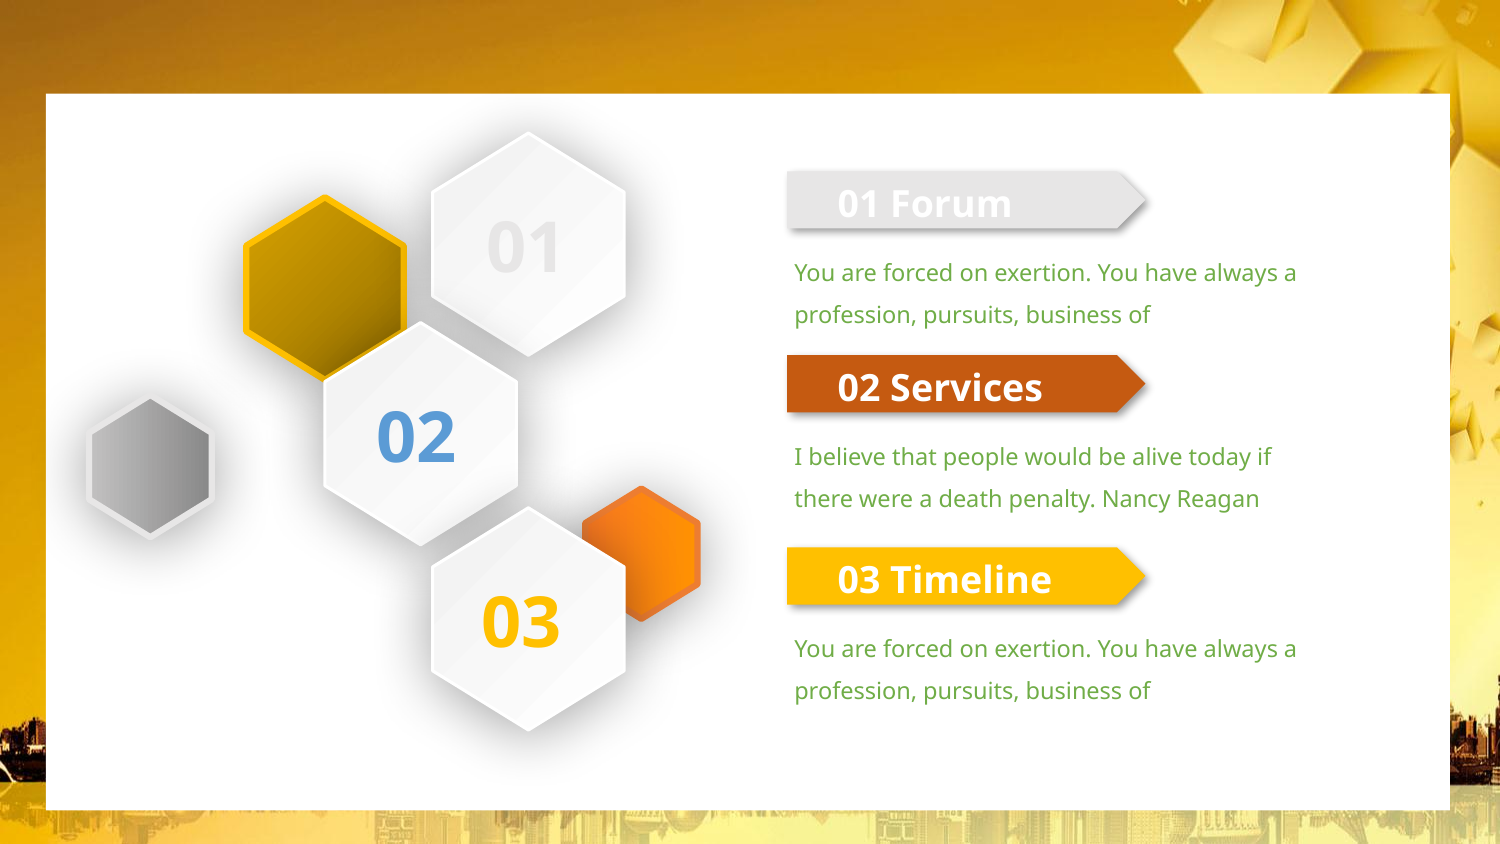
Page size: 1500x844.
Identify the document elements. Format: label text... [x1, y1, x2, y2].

picture [0, 0, 1500, 844]
text_box I believe that people would be alive today if there were a death penalty. Nancy Reagan [783, 421, 1328, 518]
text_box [432, 133, 625, 356]
text_box You are forced on exertion. You have always a profession, pursuits, business of [783, 237, 1328, 334]
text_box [432, 507, 625, 730]
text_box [787, 355, 1146, 413]
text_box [324, 322, 517, 545]
text_box [88, 394, 212, 538]
text_box You are forced on exertion. You have always a profession, pursuits, business of [783, 613, 1328, 710]
text_box [246, 197, 393, 366]
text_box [787, 547, 1146, 605]
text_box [787, 171, 1146, 229]
text_box [611, 488, 698, 605]
